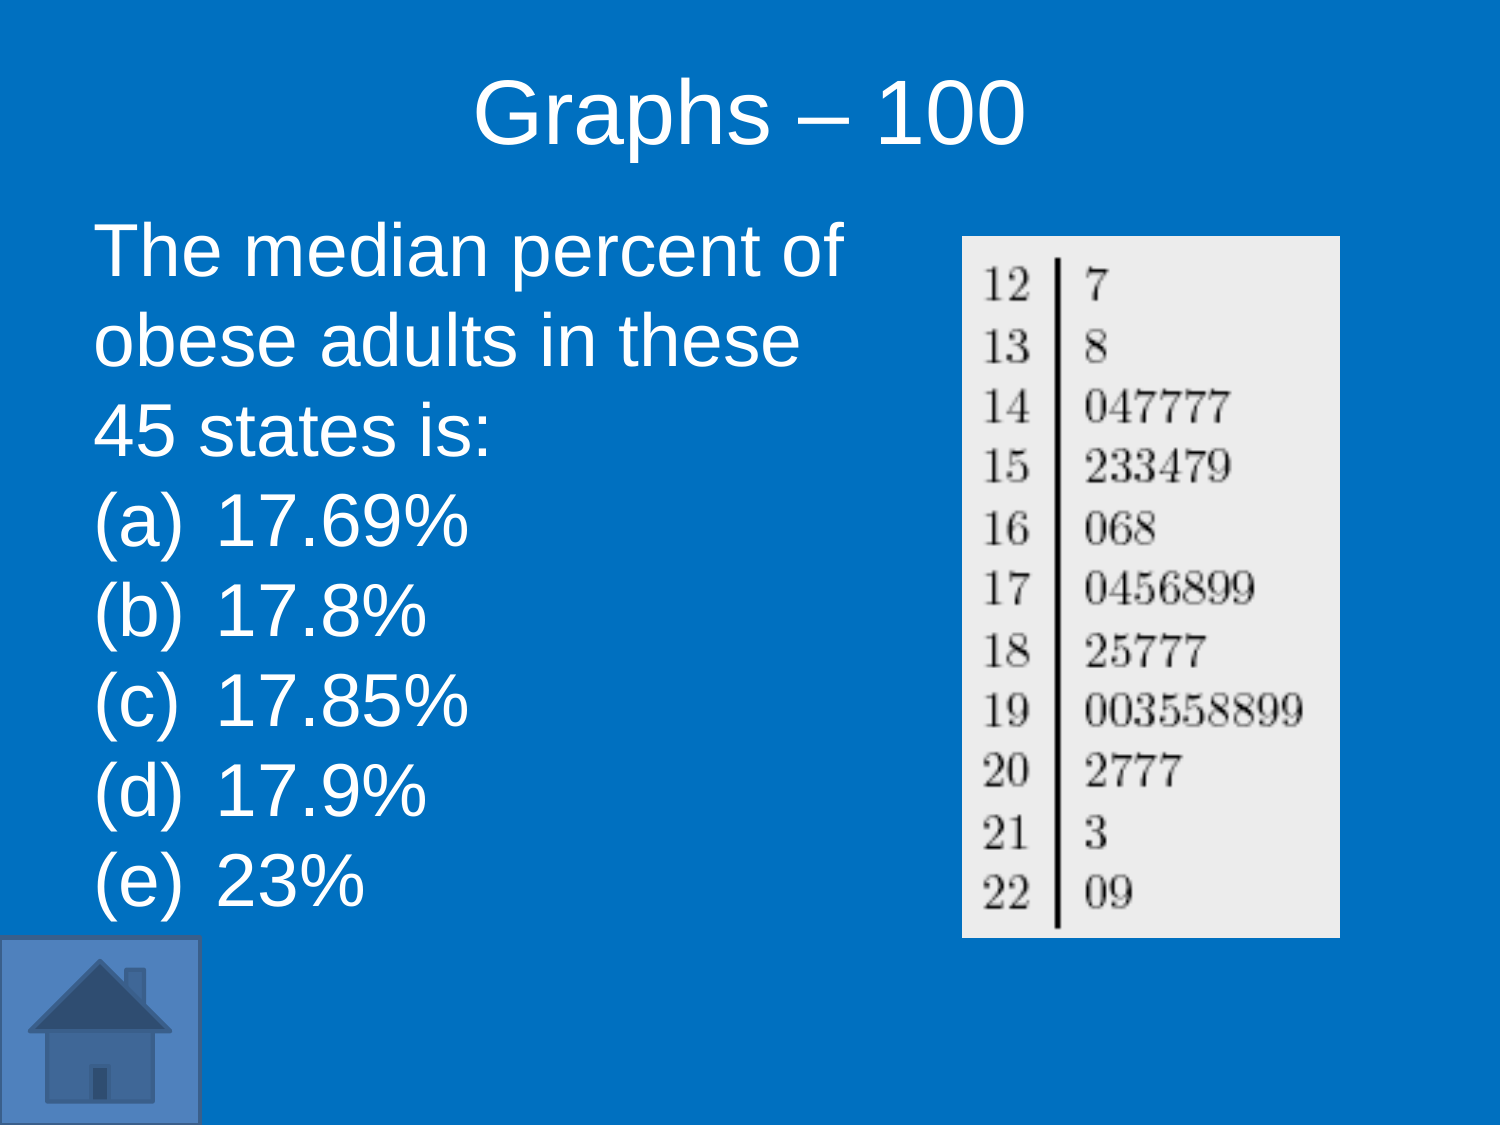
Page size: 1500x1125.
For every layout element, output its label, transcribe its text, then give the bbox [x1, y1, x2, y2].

text_box [0, 935, 202, 1125]
text_box The median percent of obese adults in these 45 states is: 17.69% 17.8% 17.85% 17.9% 23% [insert answer] [79, 193, 892, 1032]
text_box Graphs – 100 [74, 45, 1425, 233]
picture [962, 236, 1340, 938]
